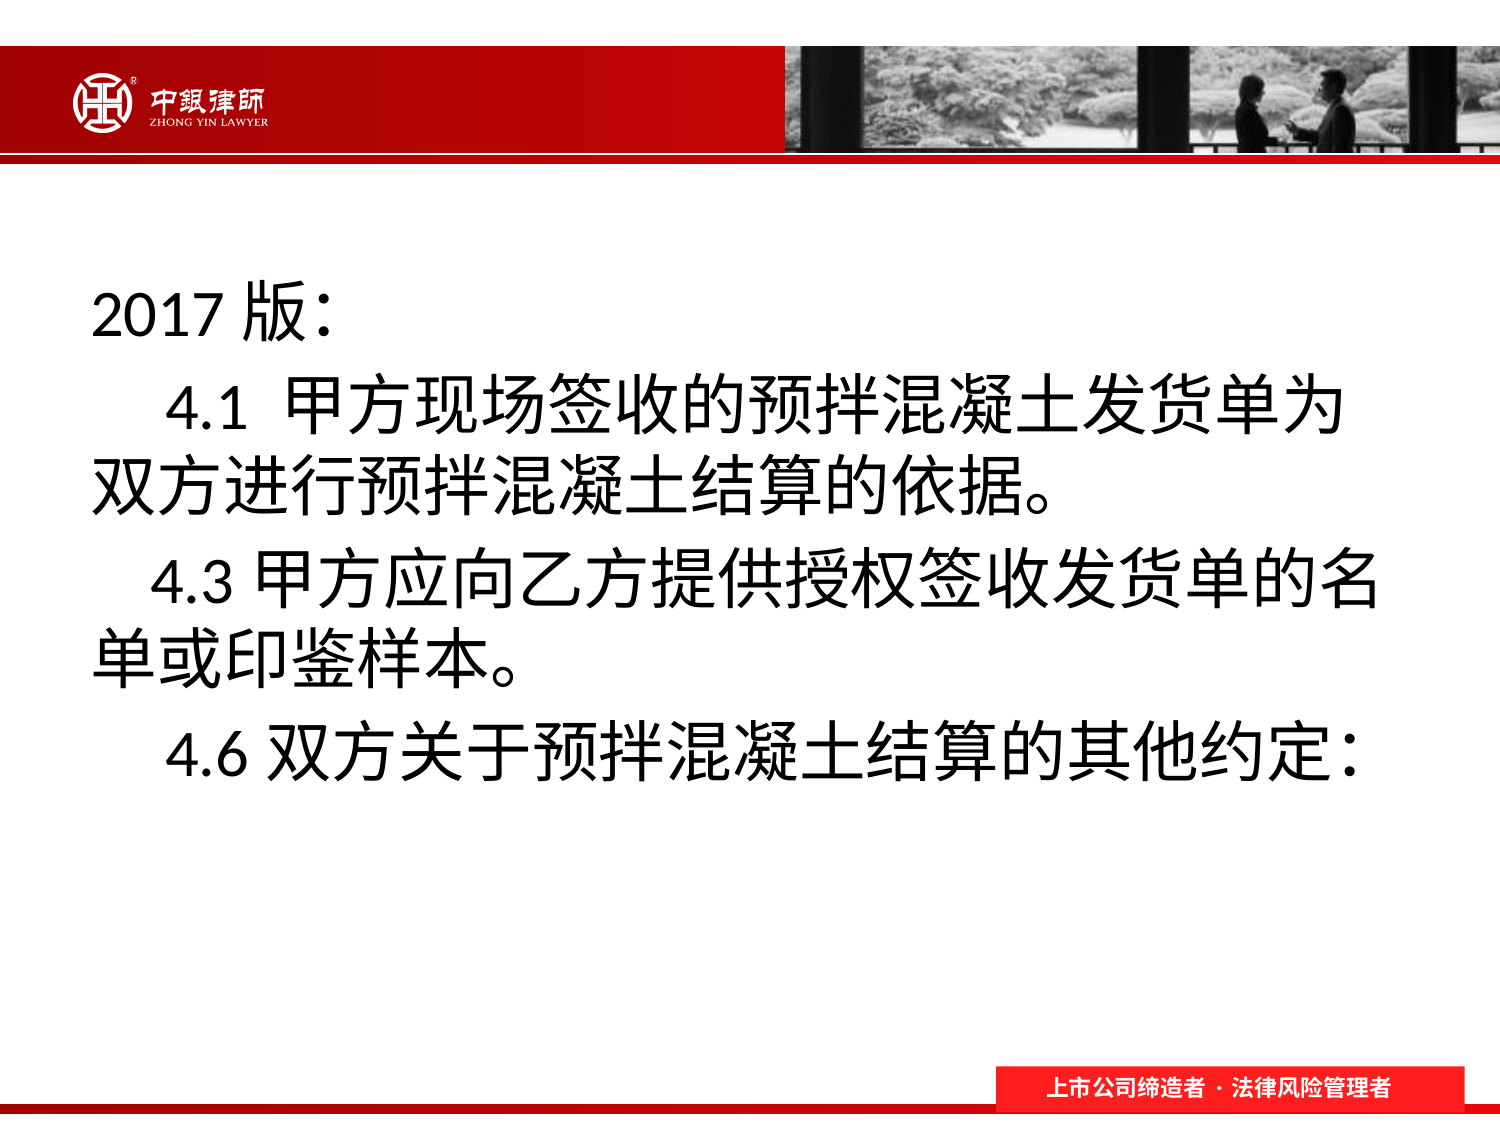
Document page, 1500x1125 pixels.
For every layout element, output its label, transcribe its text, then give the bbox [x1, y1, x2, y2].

list 2017版： 4.1 甲方现场签收的预拌混凝土发货单为双方进行预拌混凝土结算的依据。 4.3甲方应向乙方提供授权签收发货单的名单或印鉴样本。 4.6双方关于预拌混凝土结算的其他约定： [75, 262, 1425, 1005]
picture [73, 73, 268, 133]
